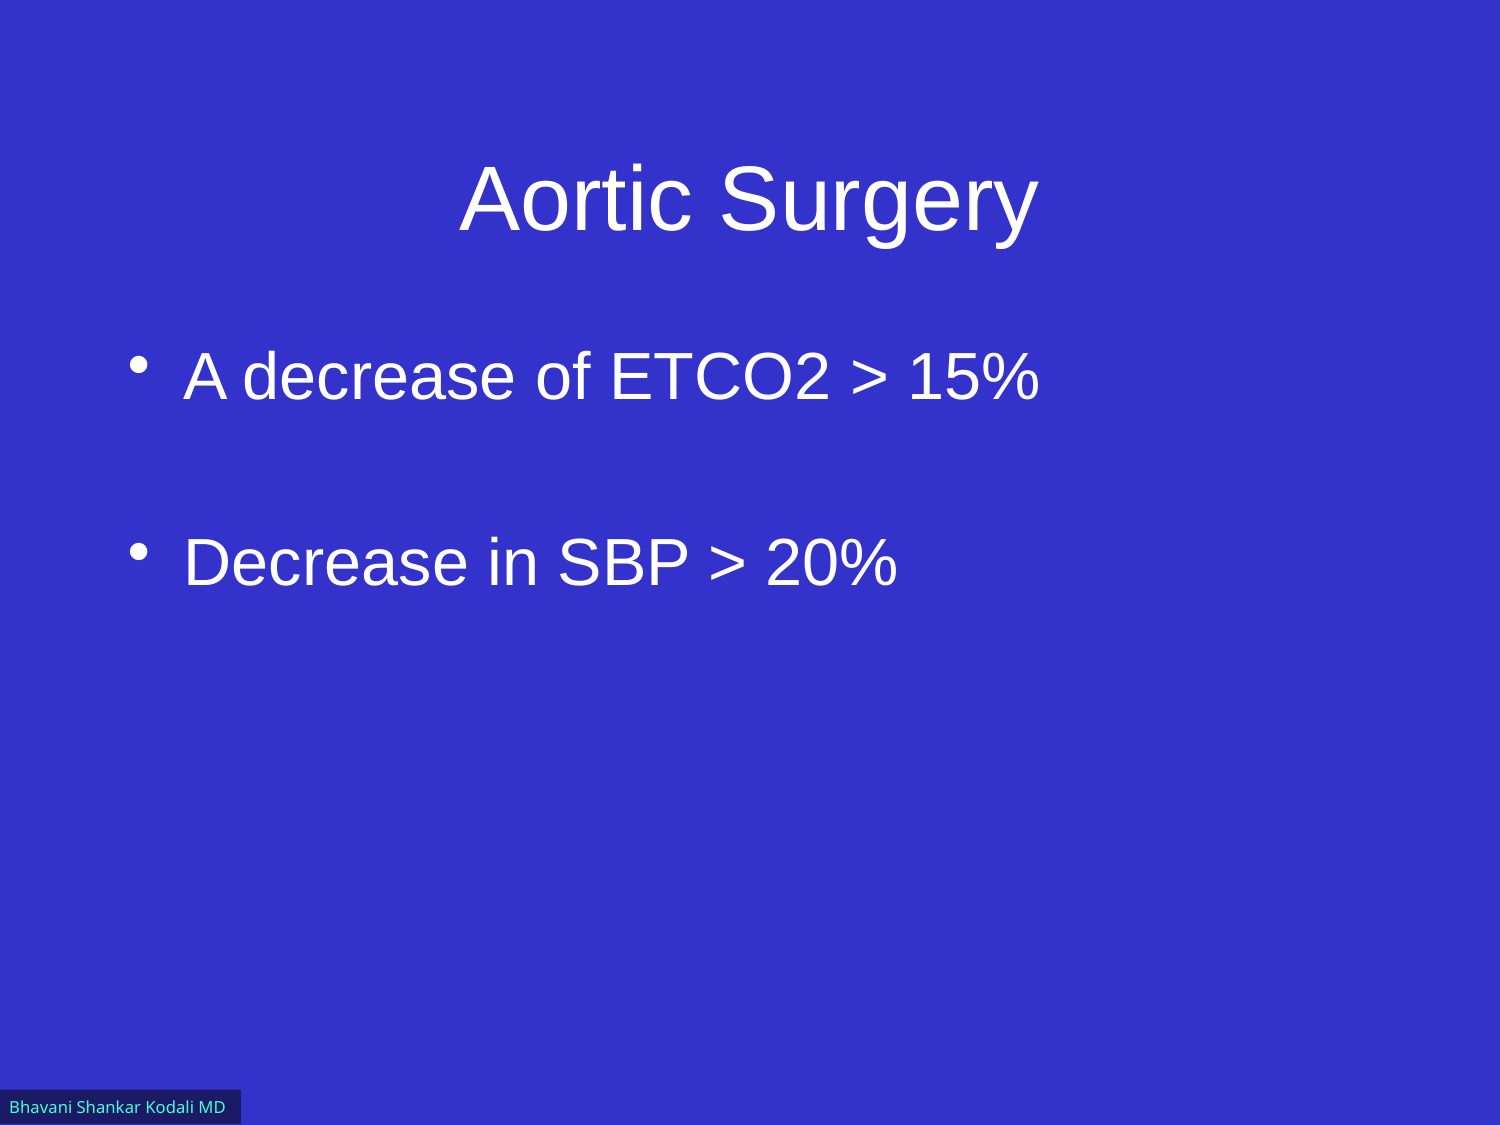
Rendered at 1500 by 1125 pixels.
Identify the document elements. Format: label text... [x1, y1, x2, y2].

title Aortic Surgery [112, 99, 1388, 288]
text_box Bhavani Shankar Kodali MD [0, 1089, 241, 1125]
list A decrease of ETCO2 > 15% Decrease in SBP > 20% [112, 324, 1388, 1000]
